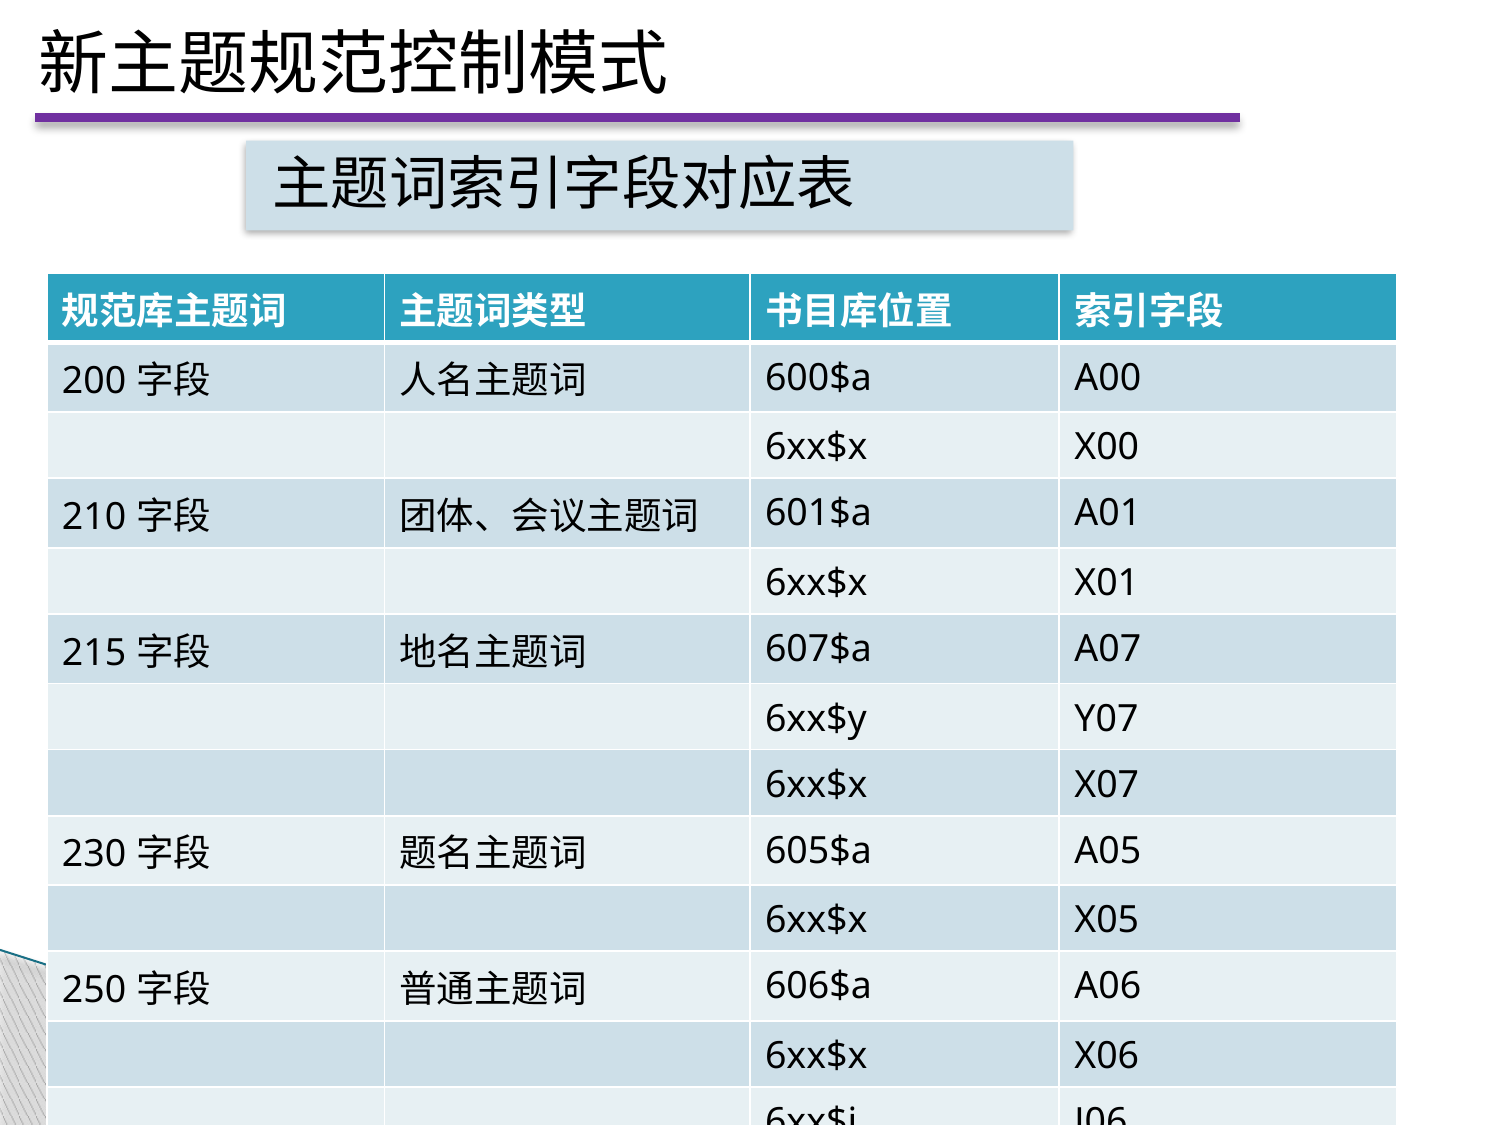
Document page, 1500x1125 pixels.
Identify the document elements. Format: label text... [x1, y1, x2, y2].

table_cell 地名主题词 [385, 615, 749, 683]
table_cell [48, 750, 384, 815]
table_cell 606$a [751, 952, 1058, 1020]
text_box 主题词索引字段对应表 [242, 136, 1078, 235]
table_cell 6xx$x [751, 886, 1058, 950]
table_cell [48, 684, 384, 749]
table_cell A05 [1060, 817, 1396, 884]
table_cell 6xx$x [751, 1022, 1058, 1086]
table_cell 团体、会议主题词 [385, 479, 749, 547]
table_cell [385, 1088, 749, 1125]
table_cell 6xx$x [751, 750, 1058, 815]
table_cell 6xx$x [751, 549, 1058, 613]
table_cell 215字段 [48, 615, 384, 683]
table_cell 600$a [751, 345, 1058, 411]
table_cell [385, 750, 749, 815]
table_cell 人名主题词 [385, 345, 749, 411]
table_cell Y07 [1060, 684, 1396, 749]
table_cell 250字段 [48, 952, 384, 1020]
table_cell [48, 886, 384, 950]
table_cell 210字段 [48, 479, 384, 547]
table_cell [48, 1022, 384, 1086]
table_cell X07 [1060, 750, 1396, 815]
table_cell [385, 413, 749, 477]
table_cell A06 [1060, 952, 1396, 1020]
table_cell 普通主题词 [385, 952, 749, 1020]
text_box 新主题规范控制模式 [23, 0, 1374, 118]
table_cell 607$a [751, 615, 1058, 683]
table_cell X01 [1060, 549, 1396, 613]
table_cell [48, 413, 384, 477]
table_cell J06 [1060, 1088, 1396, 1125]
table_cell 230字段 [48, 817, 384, 884]
table_cell 题名主题词 [385, 817, 749, 884]
table_cell [385, 1022, 749, 1086]
table_header 规范库主题词 [48, 274, 384, 340]
table_cell 605$a [751, 817, 1058, 884]
table_cell 200字段 [48, 345, 384, 411]
table_cell X05 [1060, 886, 1396, 950]
table_cell [385, 886, 749, 950]
table_cell [385, 549, 749, 613]
table_cell 6xx$x [751, 413, 1058, 477]
table_cell [48, 549, 384, 613]
table_cell X00 [1060, 413, 1396, 477]
table_cell X06 [1060, 1022, 1396, 1086]
table_header 索引字段 [1060, 274, 1396, 340]
table_cell A00 [1060, 345, 1396, 411]
table_cell 6xx$j [751, 1088, 1058, 1125]
table_cell [48, 1088, 384, 1125]
table_header 主题词类型 [385, 274, 749, 340]
table_cell 6xx$y [751, 684, 1058, 749]
table_cell A01 [1060, 479, 1396, 547]
table_cell A07 [1060, 615, 1396, 683]
table_cell [385, 684, 749, 749]
table_cell 601$a [751, 479, 1058, 547]
table_header 书目库位置 [751, 274, 1058, 340]
